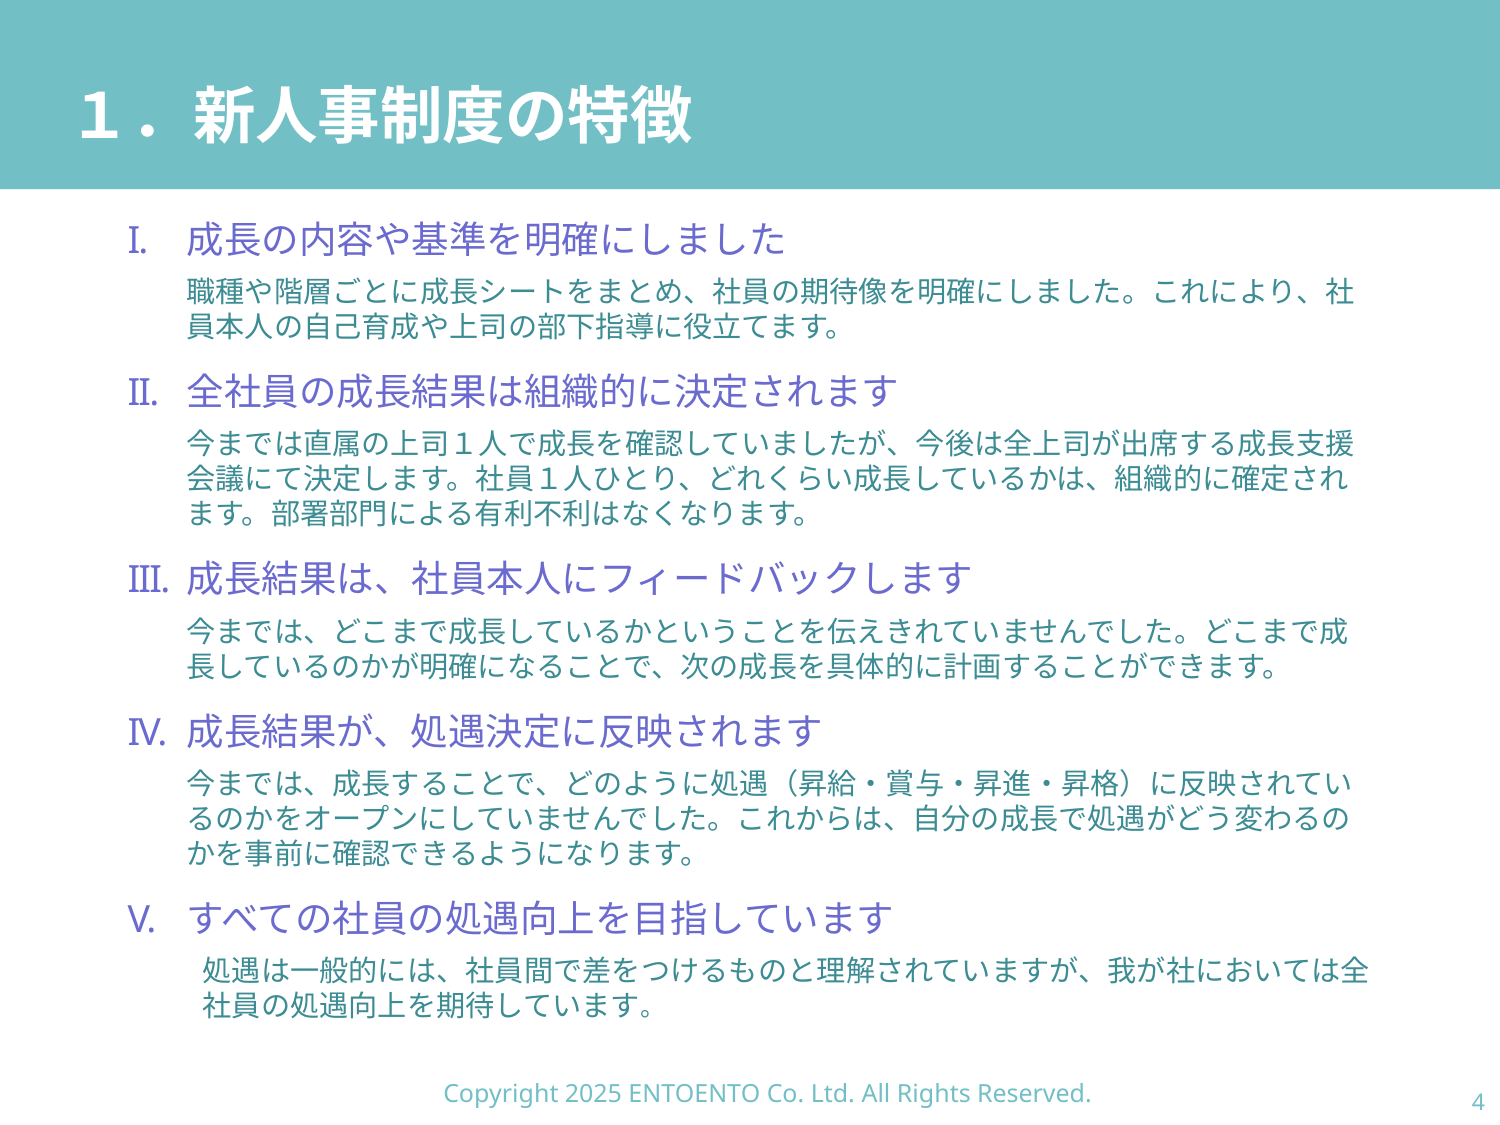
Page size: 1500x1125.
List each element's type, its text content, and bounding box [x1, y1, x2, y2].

slide_number 3 [1187, 1079, 1500, 1123]
footer Copyright 2025 ENTOENTO Co. Ltd. All Rights Reserved. [206, 1070, 1331, 1125]
list 成長の内容や基準を明確にしました 職種や階層ごとに成長シートをまとめ、社員の期待像を明確にしました。これにより、社員本人の自己育成や上司の部下指導に役立てます。 全社員の成長結果は組織的に決定されます 今までは直属の上司１人で成長を確認していましたが、今後は全上司が出席する成長支援会議にて決定します。社員１人ひとり、どれくらい成長しているかは、組織的に確定されます。部署部門による有利不利はなくなります。 成長結果は、社員本人にフィードバックします 今までは、どこまで成長しているかということを伝えきれていませんでした。どこまで成長しているのかが明確になることで、次の成長を具体的に計画することができます。 成長結果が、処遇決定に反映されます 今までは、成長することで、どのように処遇（昇給・賞与・昇進・昇格）に反映されているのかをオープンにしていませんでした。これからは、自分の成長で処遇がどう変わるのかを事前に確認できるようになります。 すべての社員の処遇向上を目指しています 処遇は一般的には、社員間で差をつけるものと理解されていますが、我が社においては全社員の処遇向上を期待しています。 [112, 208, 1388, 1035]
title １．新人事制度の特徴 [53, 42, 1388, 185]
